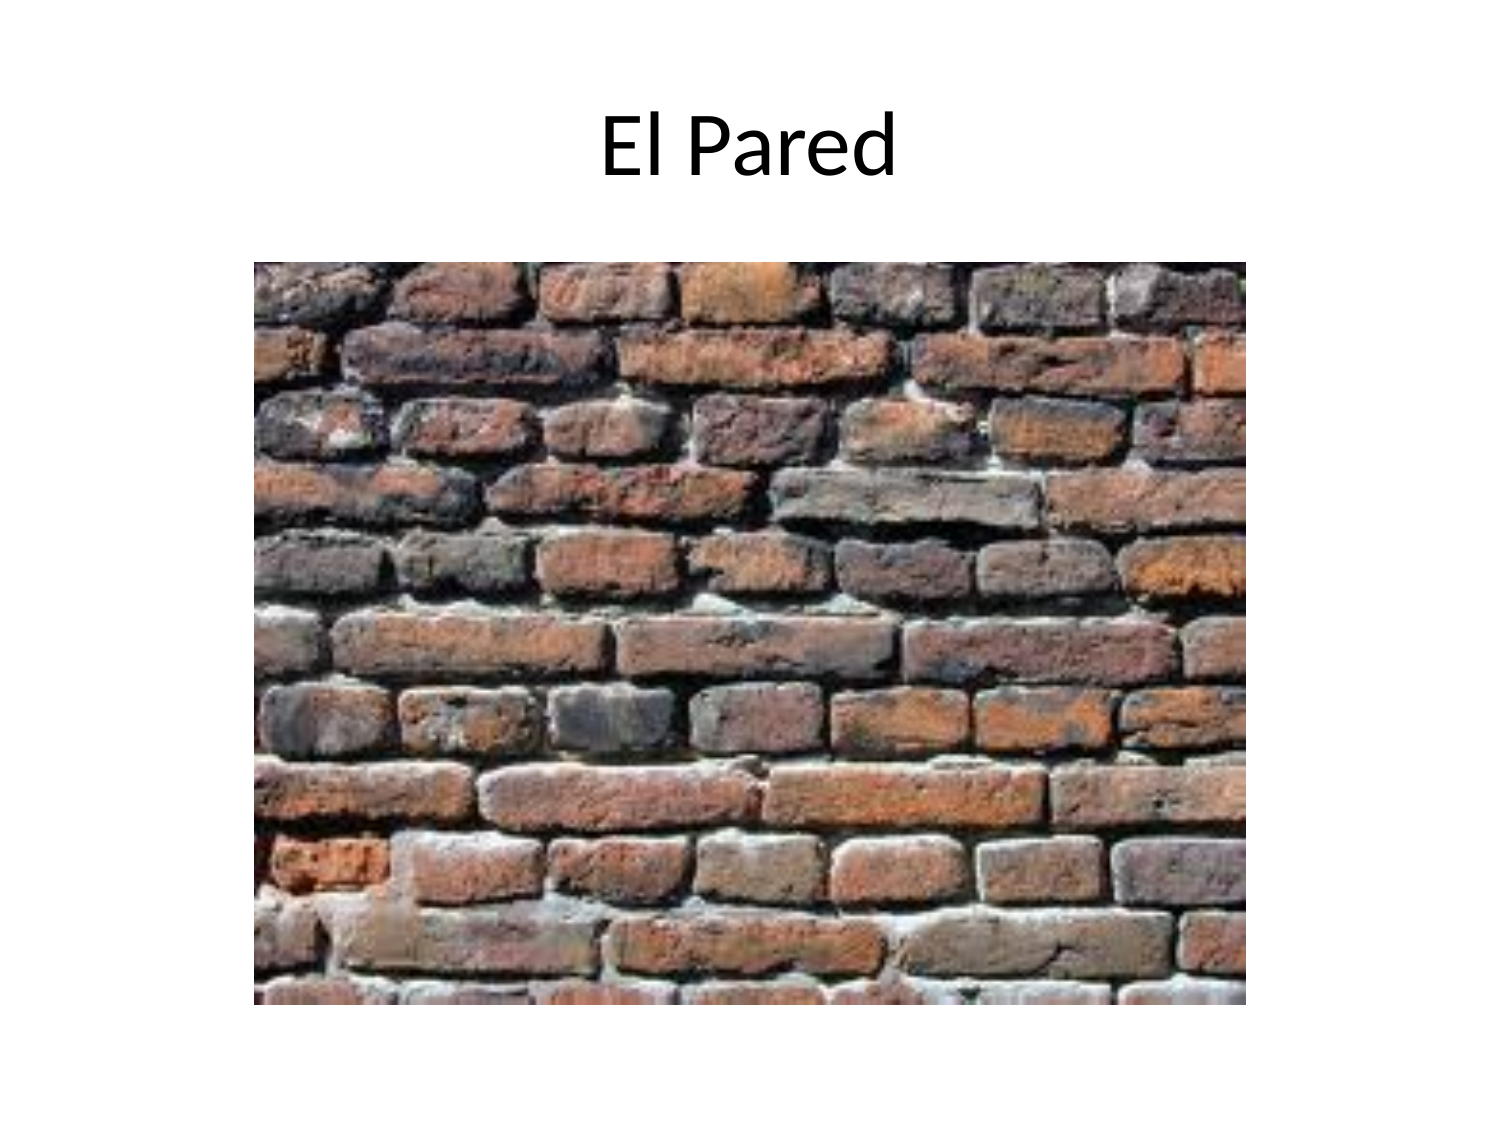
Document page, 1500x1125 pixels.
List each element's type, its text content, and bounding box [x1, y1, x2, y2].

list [74, 262, 1426, 1006]
title El Pared [75, 45, 1425, 233]
